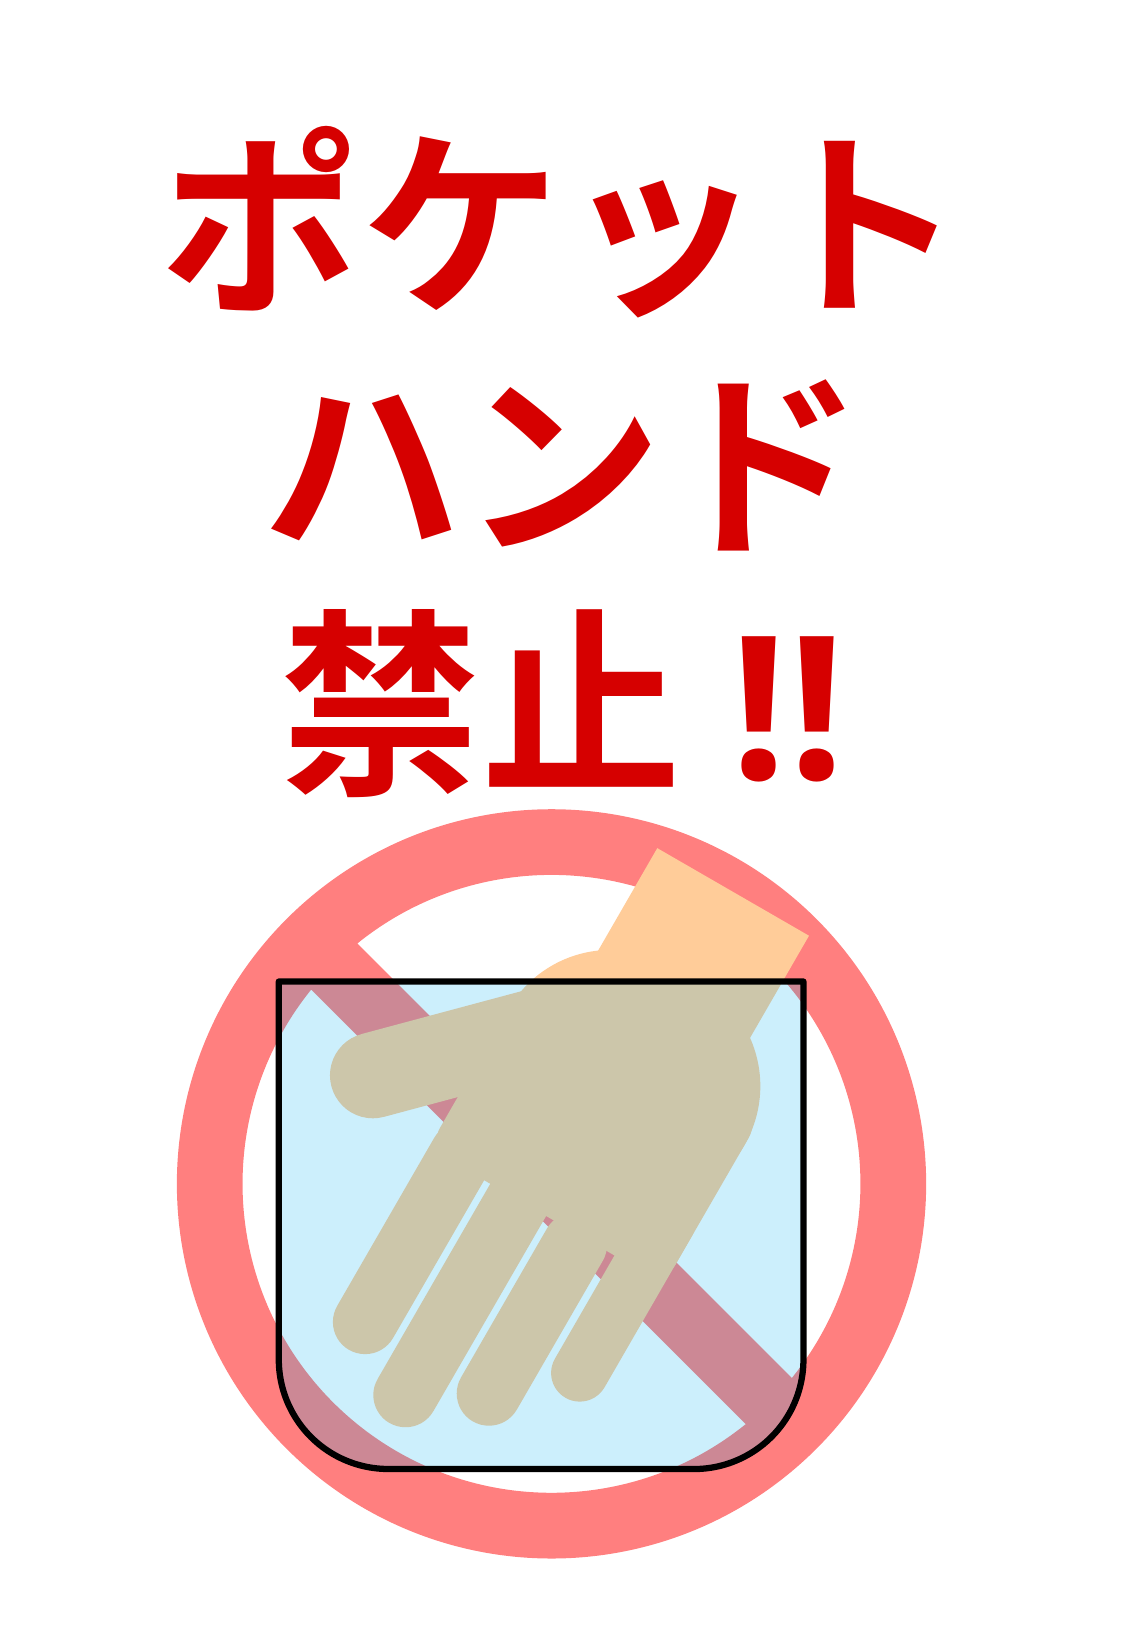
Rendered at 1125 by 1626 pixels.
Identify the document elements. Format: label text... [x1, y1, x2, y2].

text_box ポケット ハンド 禁止!! [1, 92, 1125, 828]
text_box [176, 808, 927, 1559]
